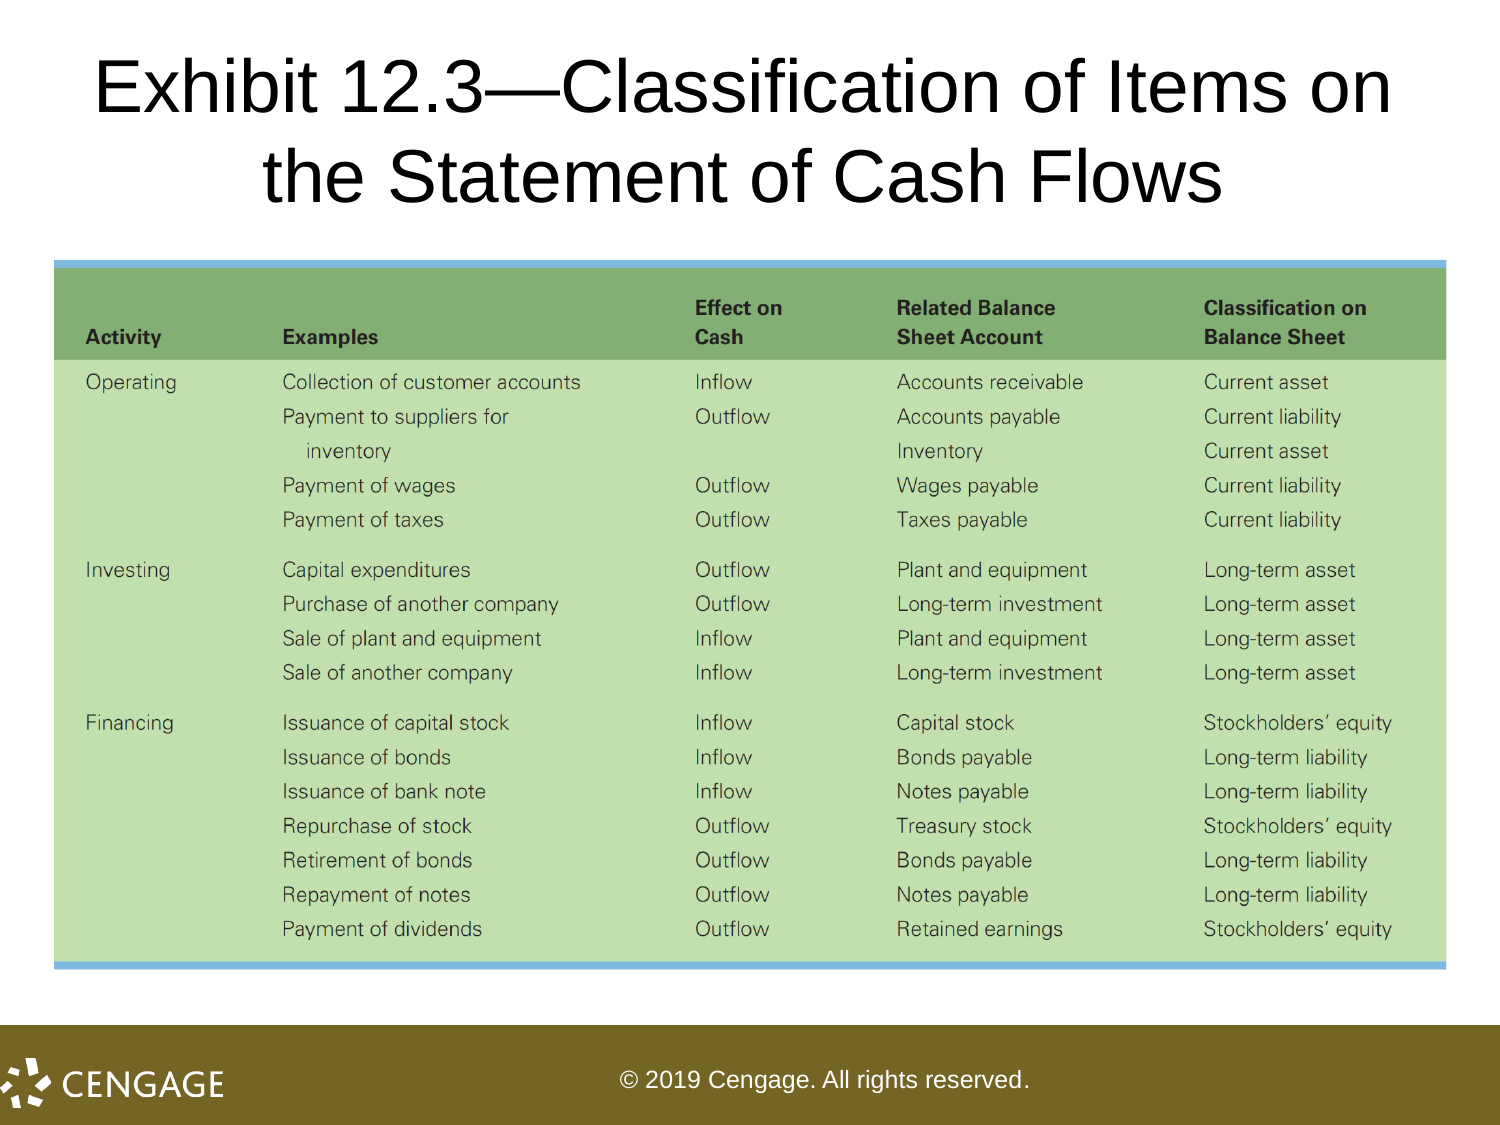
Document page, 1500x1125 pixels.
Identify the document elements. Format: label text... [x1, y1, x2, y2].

title Exhibit 12.3—Classification of Items on the Statement of Cash Flows [19, 28, 1469, 228]
picture [49, 257, 1451, 972]
picture [0, 1058, 223, 1108]
